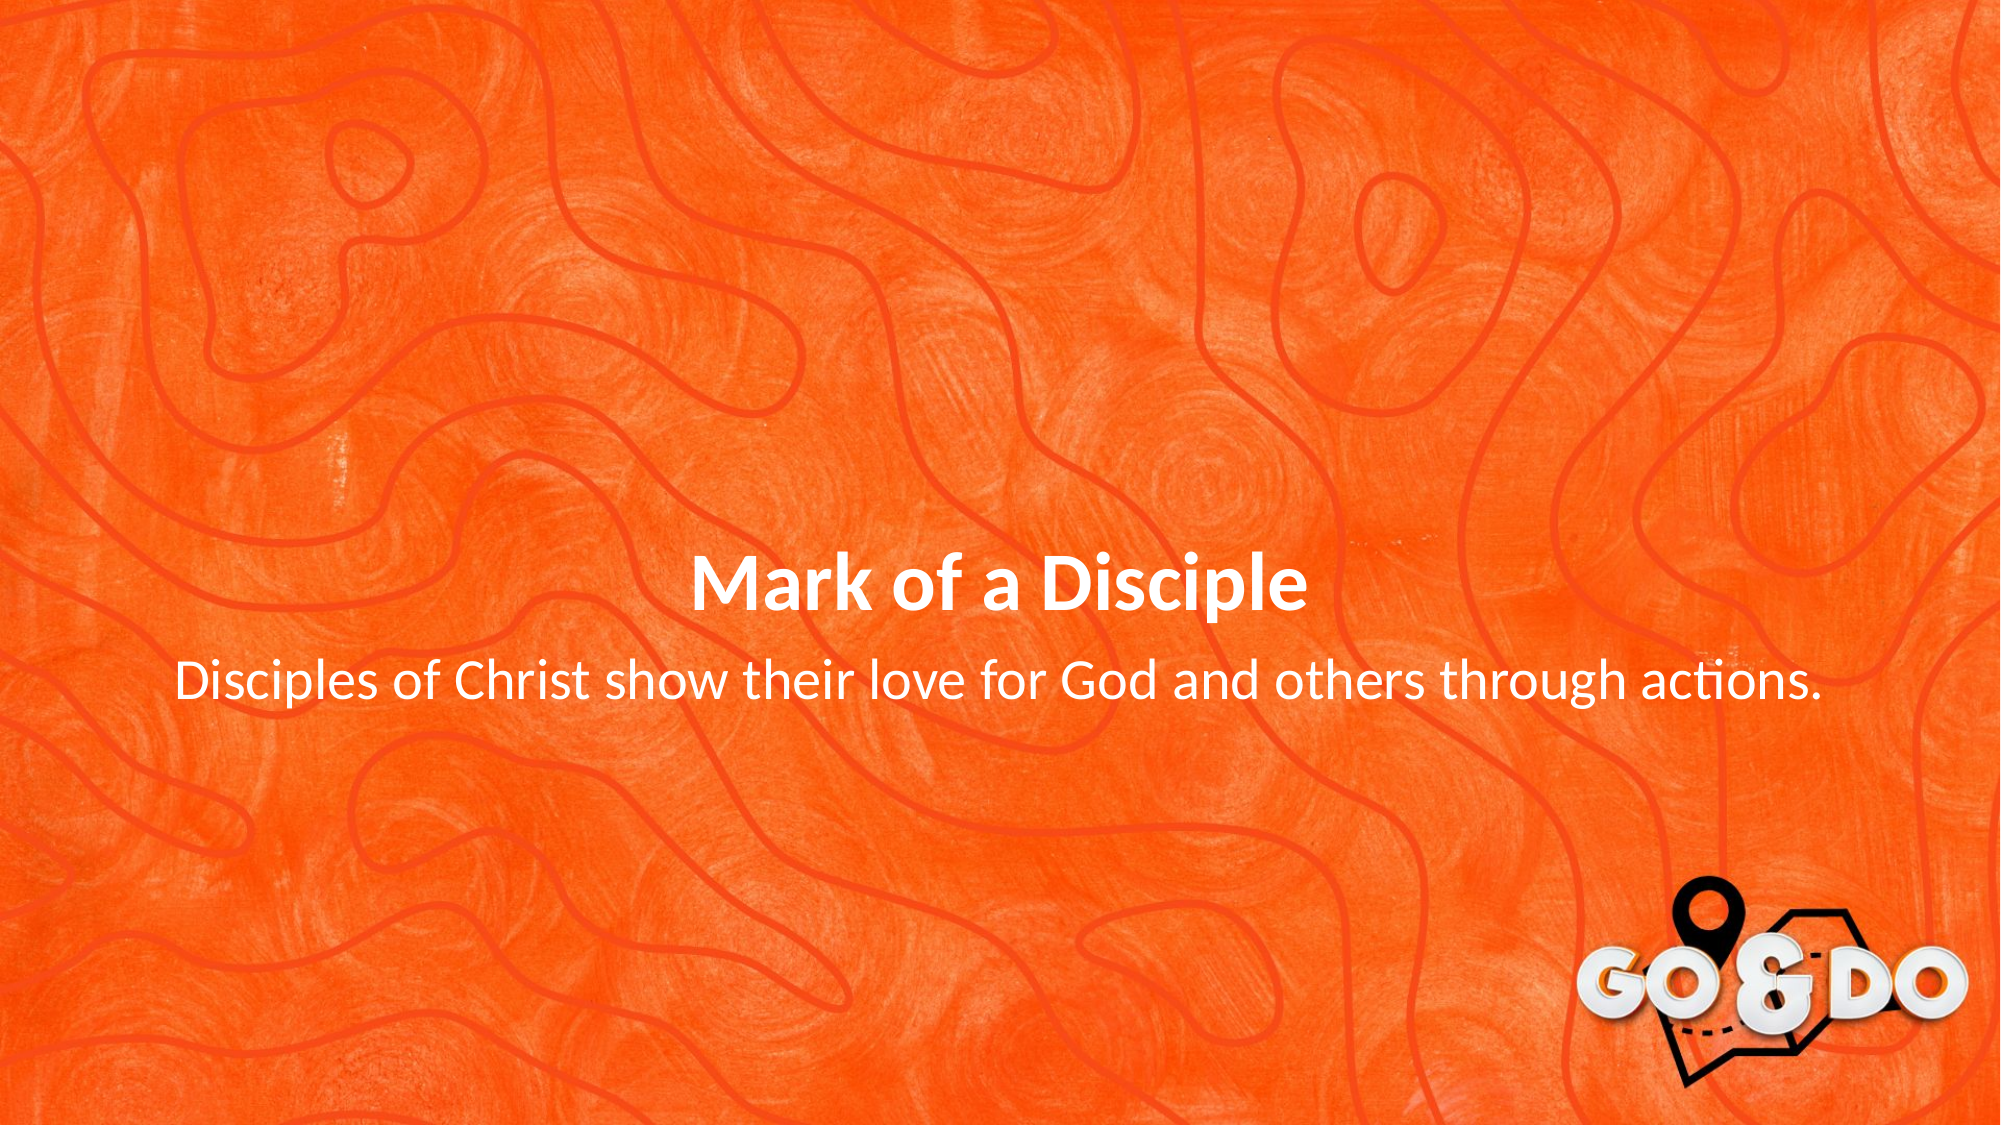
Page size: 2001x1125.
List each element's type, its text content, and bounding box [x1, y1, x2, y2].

list Mark of a Disciple Disciples of Christ show their love for God and others through actions. [137, 299, 1863, 1014]
picture [0, 0, 2001, 1125]
